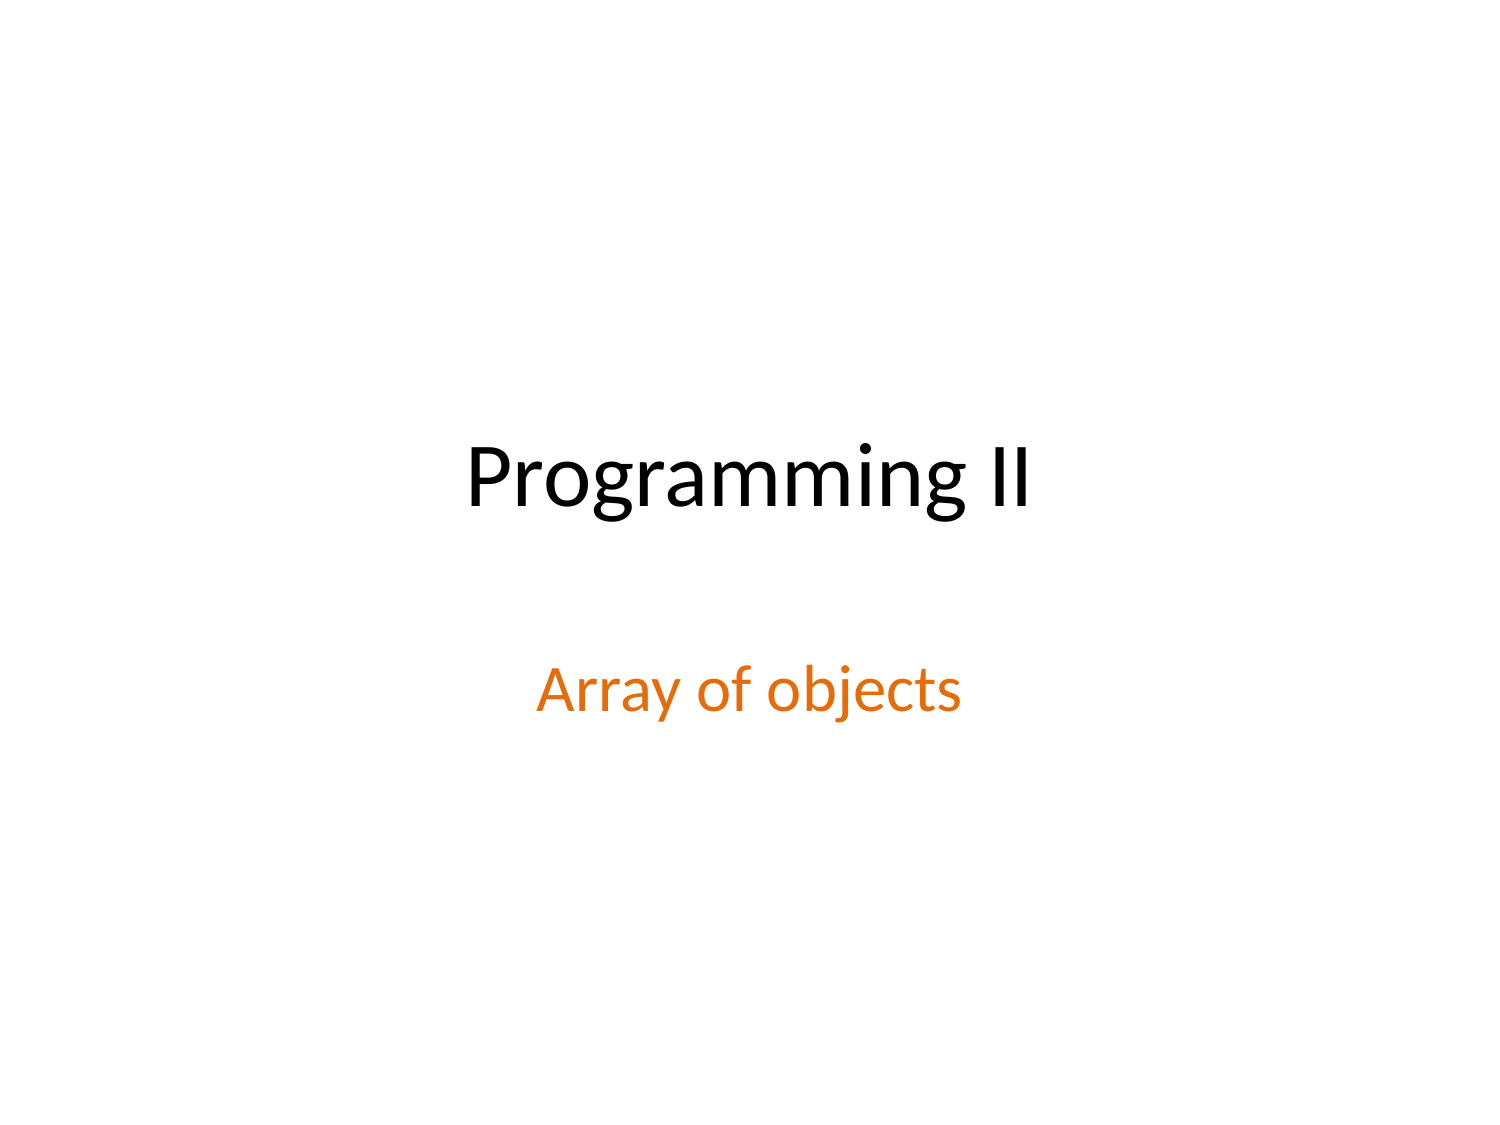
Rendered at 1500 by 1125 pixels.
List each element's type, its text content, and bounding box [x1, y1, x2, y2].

subtitle Array of objects [225, 637, 1275, 925]
title Programming II [112, 349, 1388, 591]
